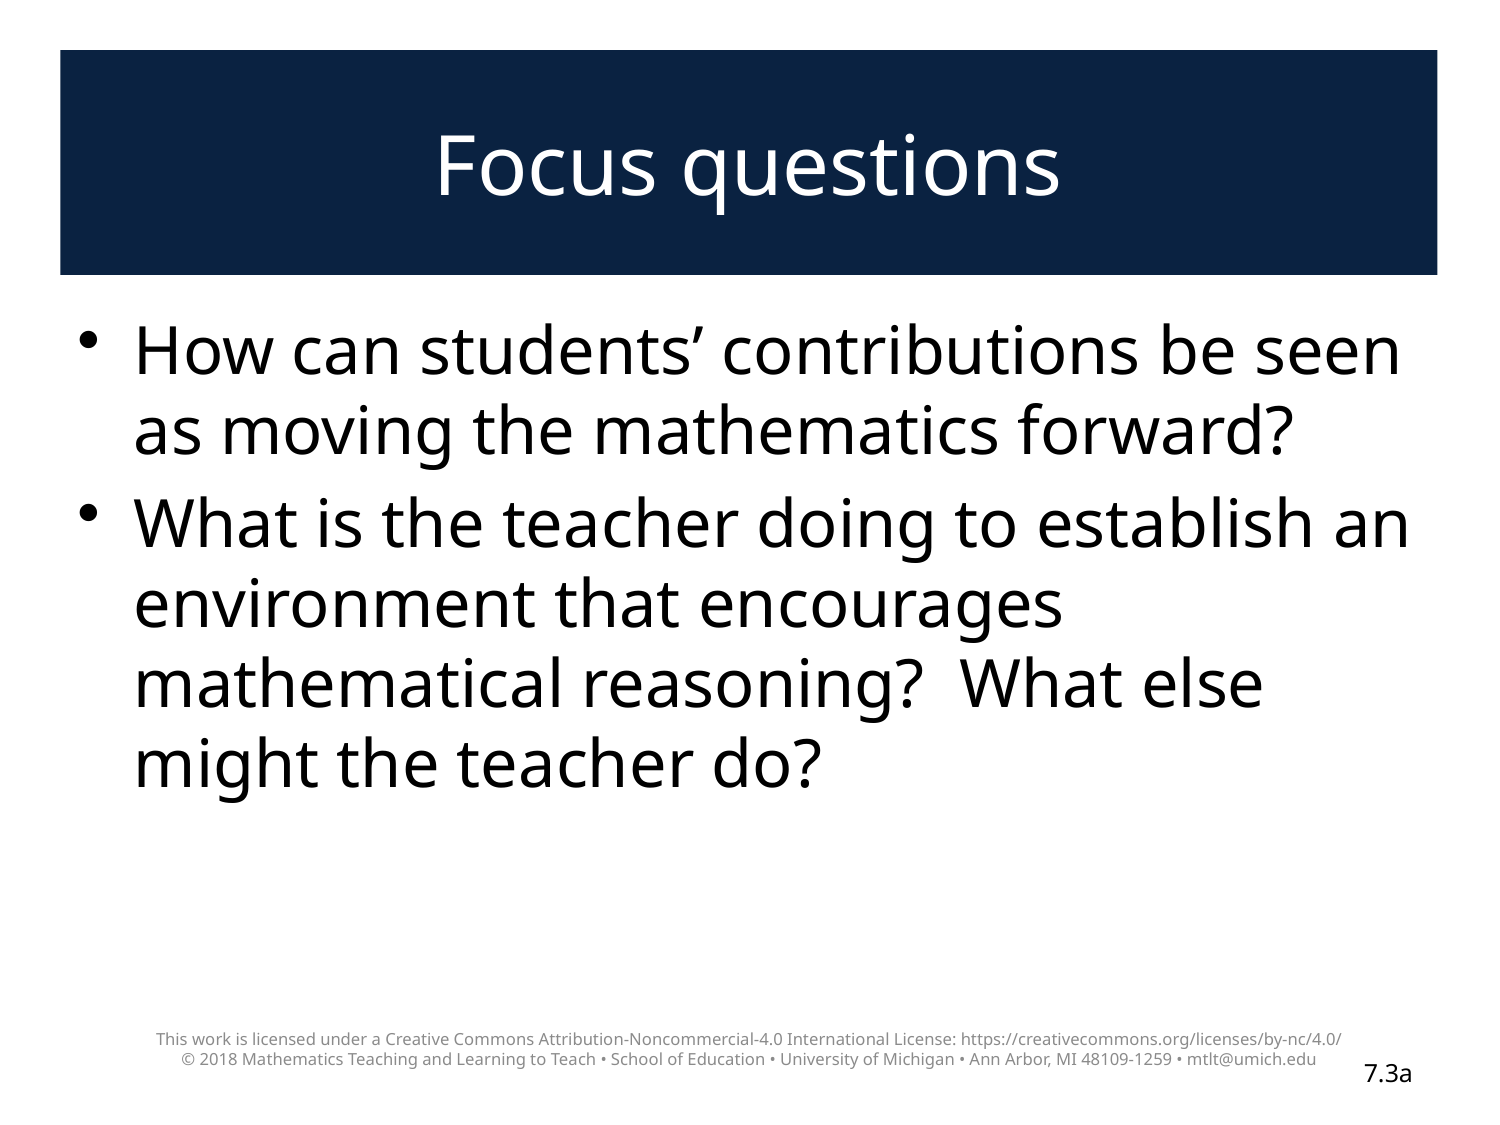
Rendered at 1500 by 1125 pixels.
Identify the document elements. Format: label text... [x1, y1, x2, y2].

text_box 7.3a [1348, 1050, 1428, 1095]
list How can students’ contributions be seen as moving the mathematics forward? What is the teacher doing to establish an environment that encourages mathematical reasoning? What else might the teacher do? [62, 299, 1438, 1005]
title Focus questions [60, 50, 1438, 275]
footer This work is licensed under a Creative Commons Attribution-Noncommercial-4.0 International License: https://creativecommons.org/licenses/by-nc/4.0/ © 2018 Mathematics Teaching and Learning to Teach • School of Education • University of Michigan • Ann Arbor, MI 48109-1259 • mtlt@umich.edu [62, 1009, 1438, 1088]
